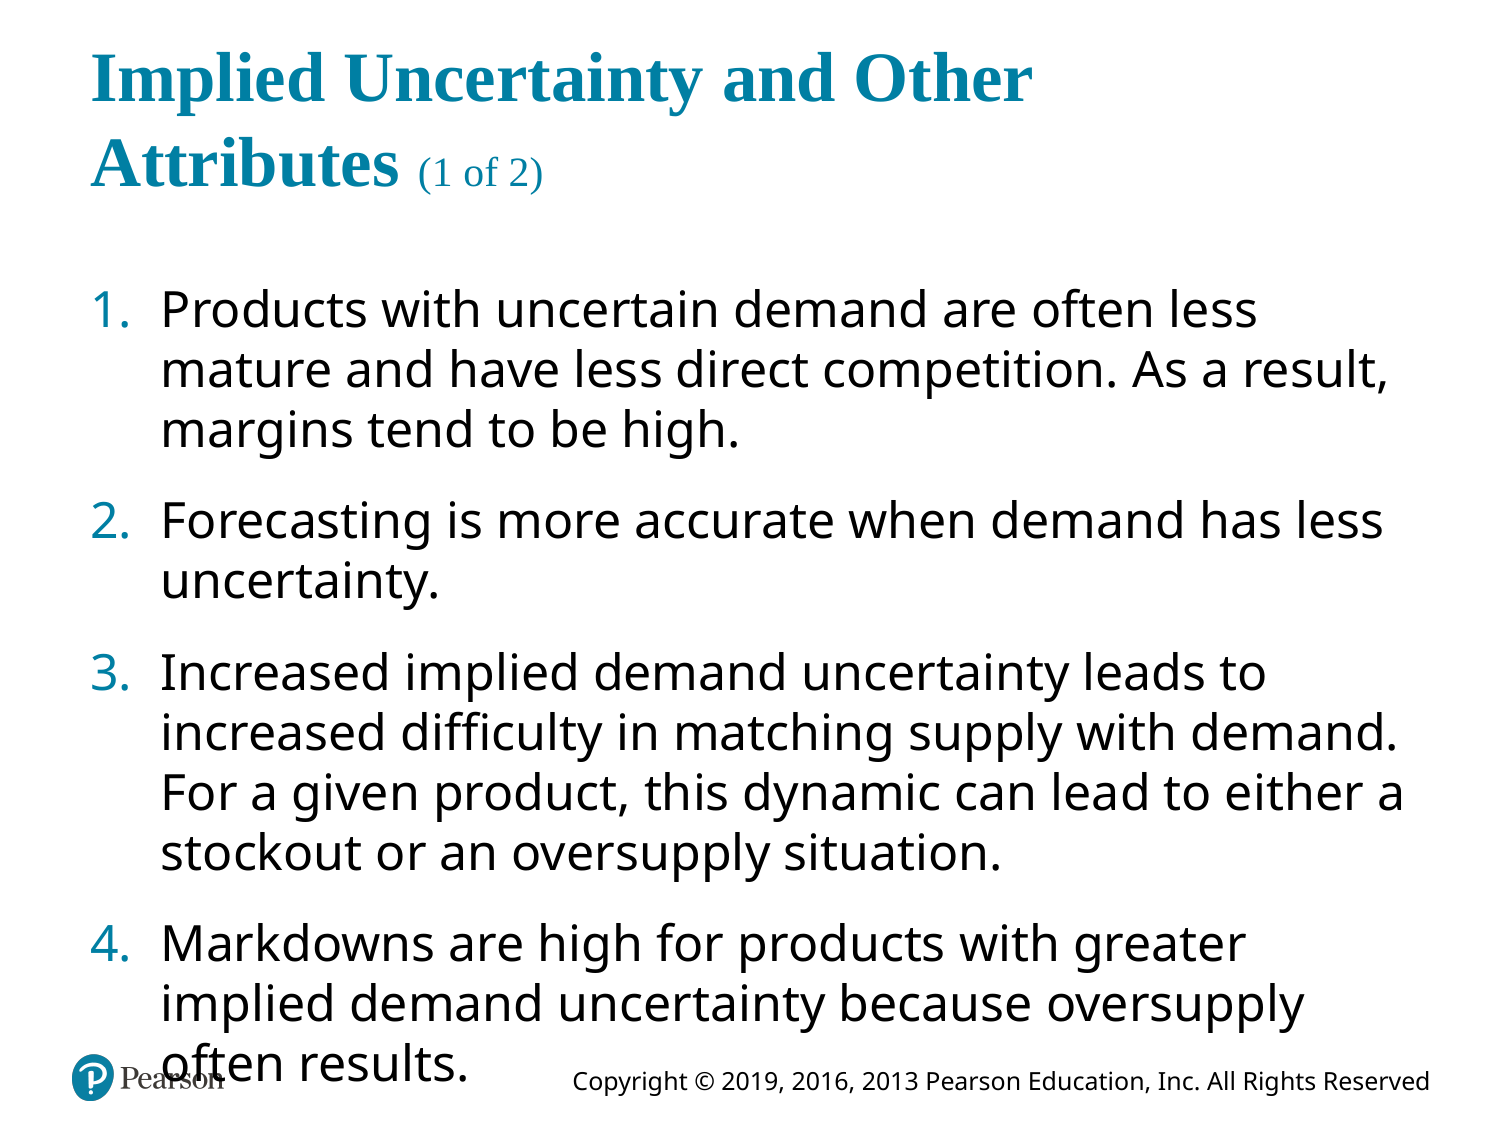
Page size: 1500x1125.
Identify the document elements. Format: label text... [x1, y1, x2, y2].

list Products with uncertain demand are often less mature and have less direct competition. As a result, margins tend to be high. Forecasting is more accurate when demand has less uncertainty. Increased implied demand uncertainty leads to increased difficulty in matching supply with demand. For a given product, this dynamic can lead to either a stockout or an oversupply situation. Markdowns are high for products with greater implied demand uncertainty because oversupply often results. [75, 262, 1425, 1107]
title Implied Uncertainty and Other Attributes (1 of 2) [75, 0, 1367, 216]
